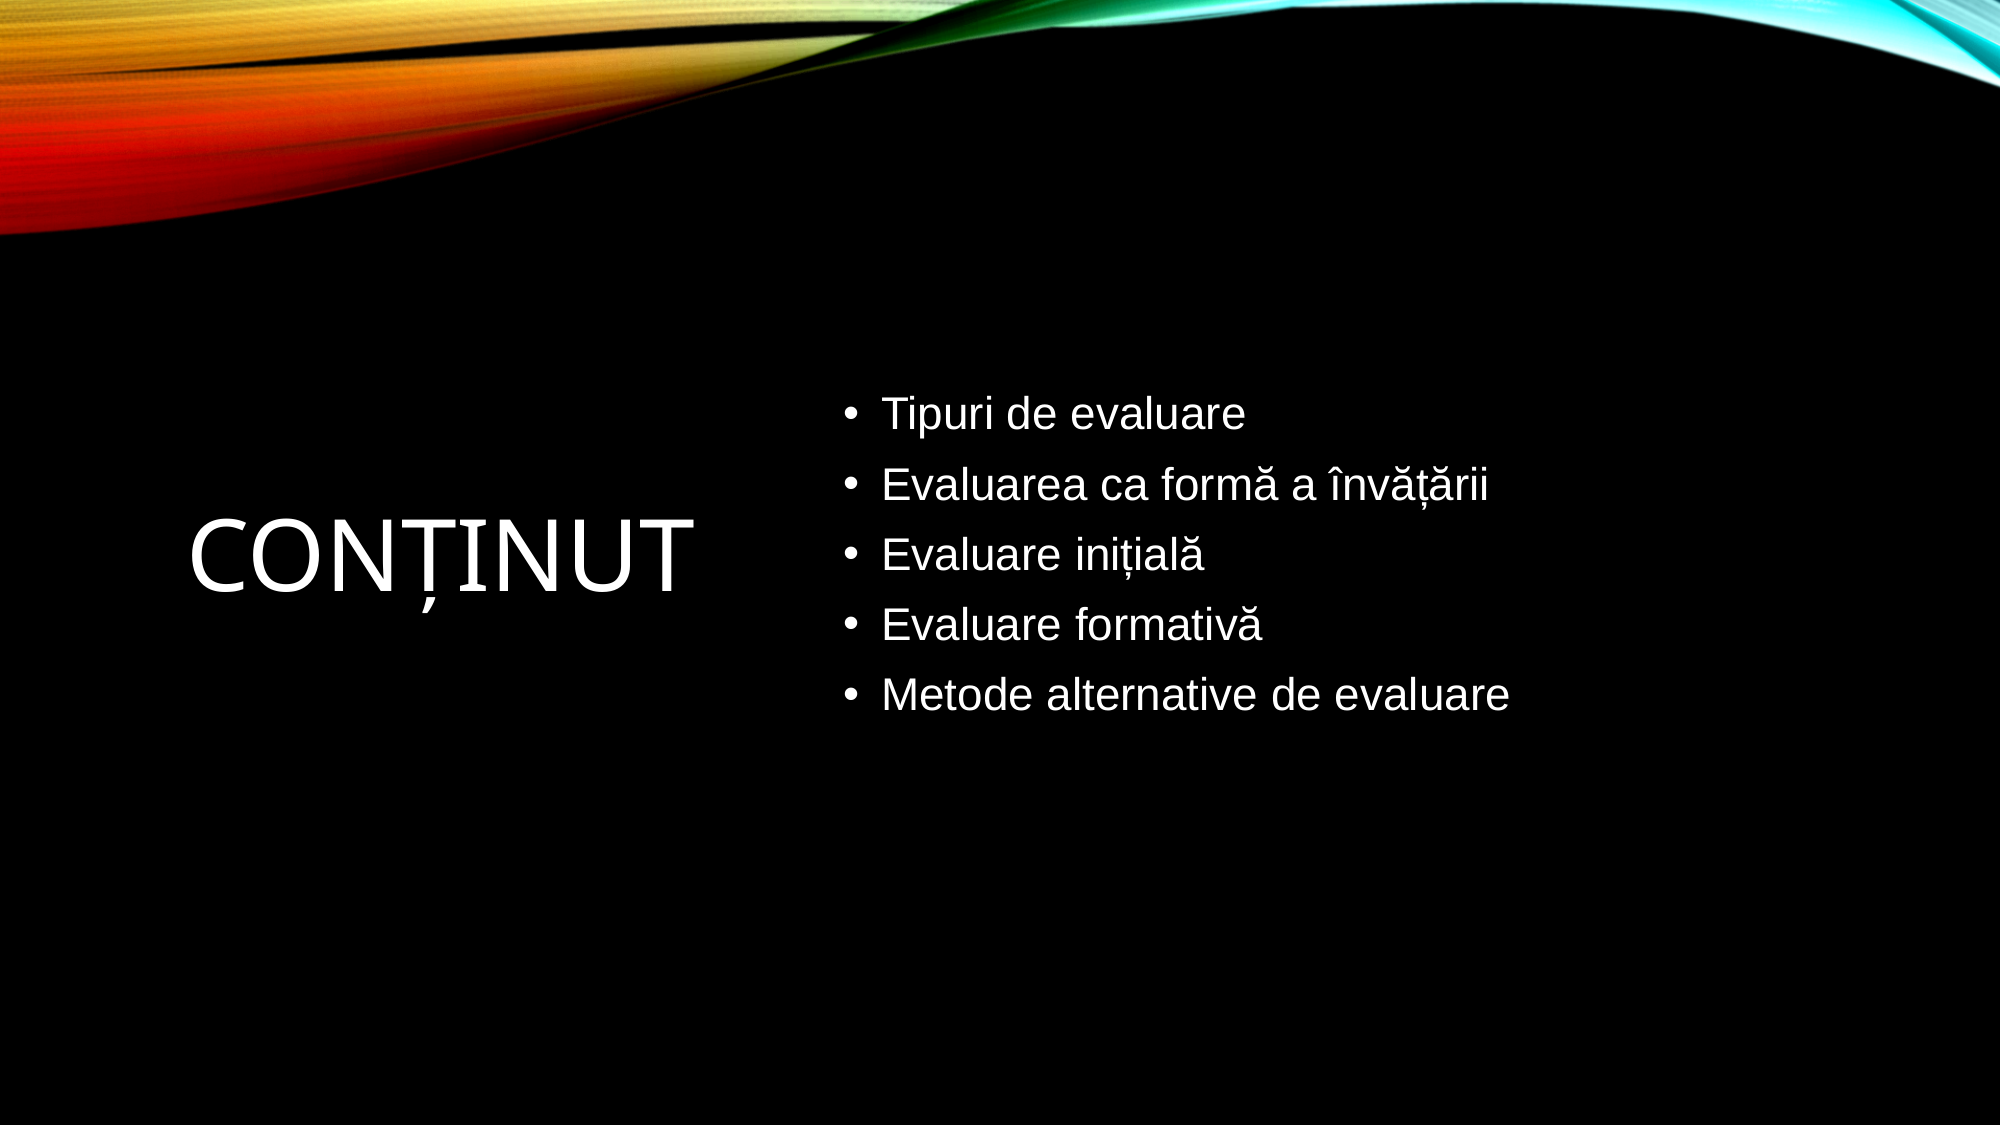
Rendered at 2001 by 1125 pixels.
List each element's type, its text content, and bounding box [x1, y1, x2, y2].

title Conținut [105, 105, 711, 1013]
list Tipuri de evaluare Evaluarea ca formă a învățării Evaluare inițială Evaluare formativă Metode alternative de evaluare [829, 98, 1826, 1013]
picture [0, 0, 2000, 237]
